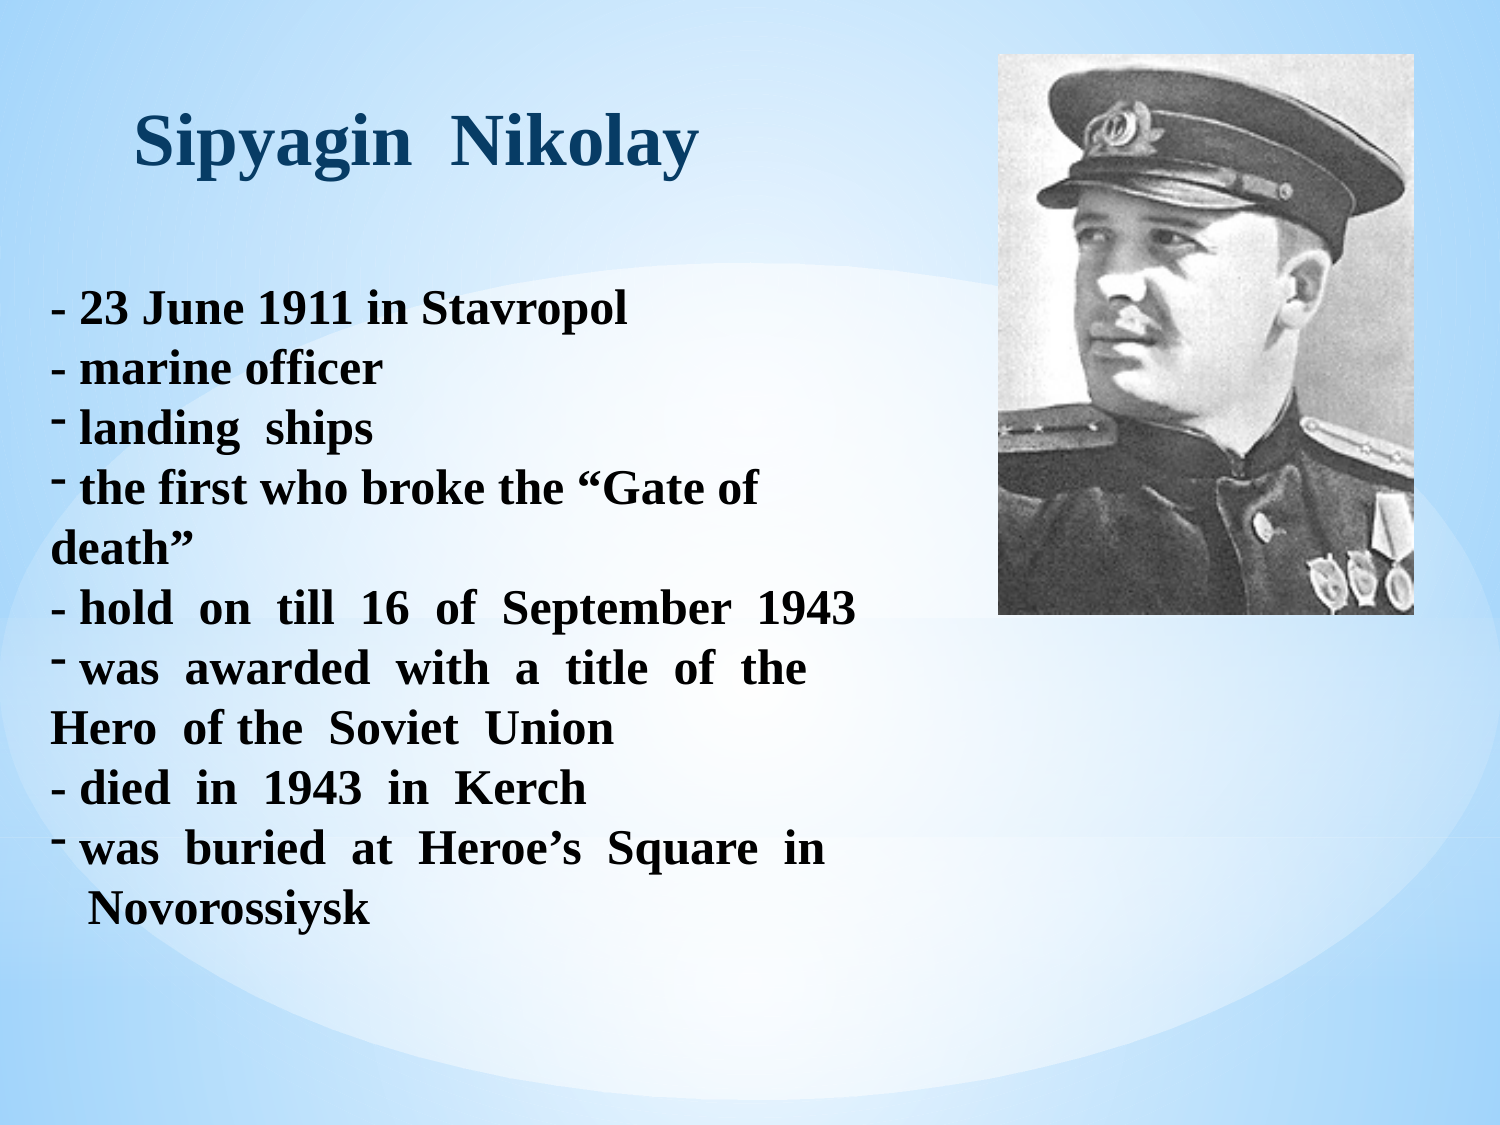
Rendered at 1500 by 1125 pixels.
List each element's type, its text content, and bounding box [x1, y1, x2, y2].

text_box Sipyagin Nikolay [119, 83, 982, 189]
text_box - 23 June 1911 in Stavropol - marine officer landing ships the first who broke the “Gate of death” - hold on till 16 of September 1943 was awarded with a title of the Hero of the Soviet Union - died in 1943 in Kerch was buried at Heroe’s Square in Novorossiysk [35, 267, 914, 942]
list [997, 54, 1414, 615]
